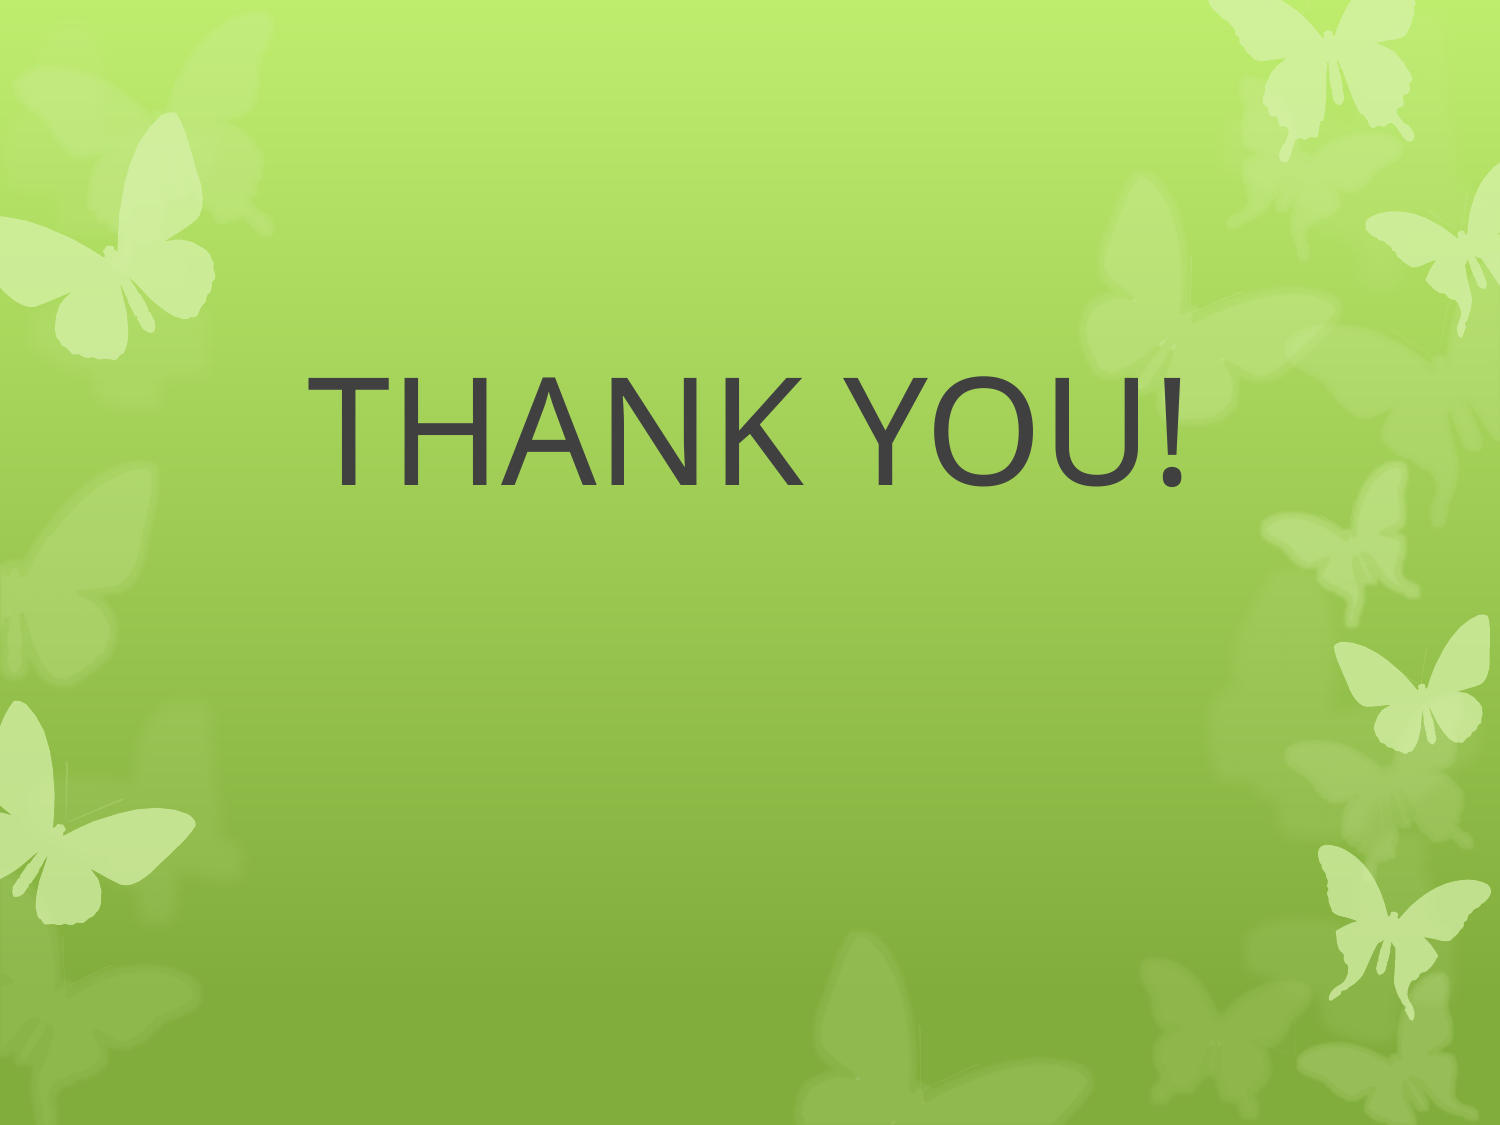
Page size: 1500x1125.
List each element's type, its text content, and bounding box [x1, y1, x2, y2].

title THANK YOU! [165, 110, 1335, 740]
